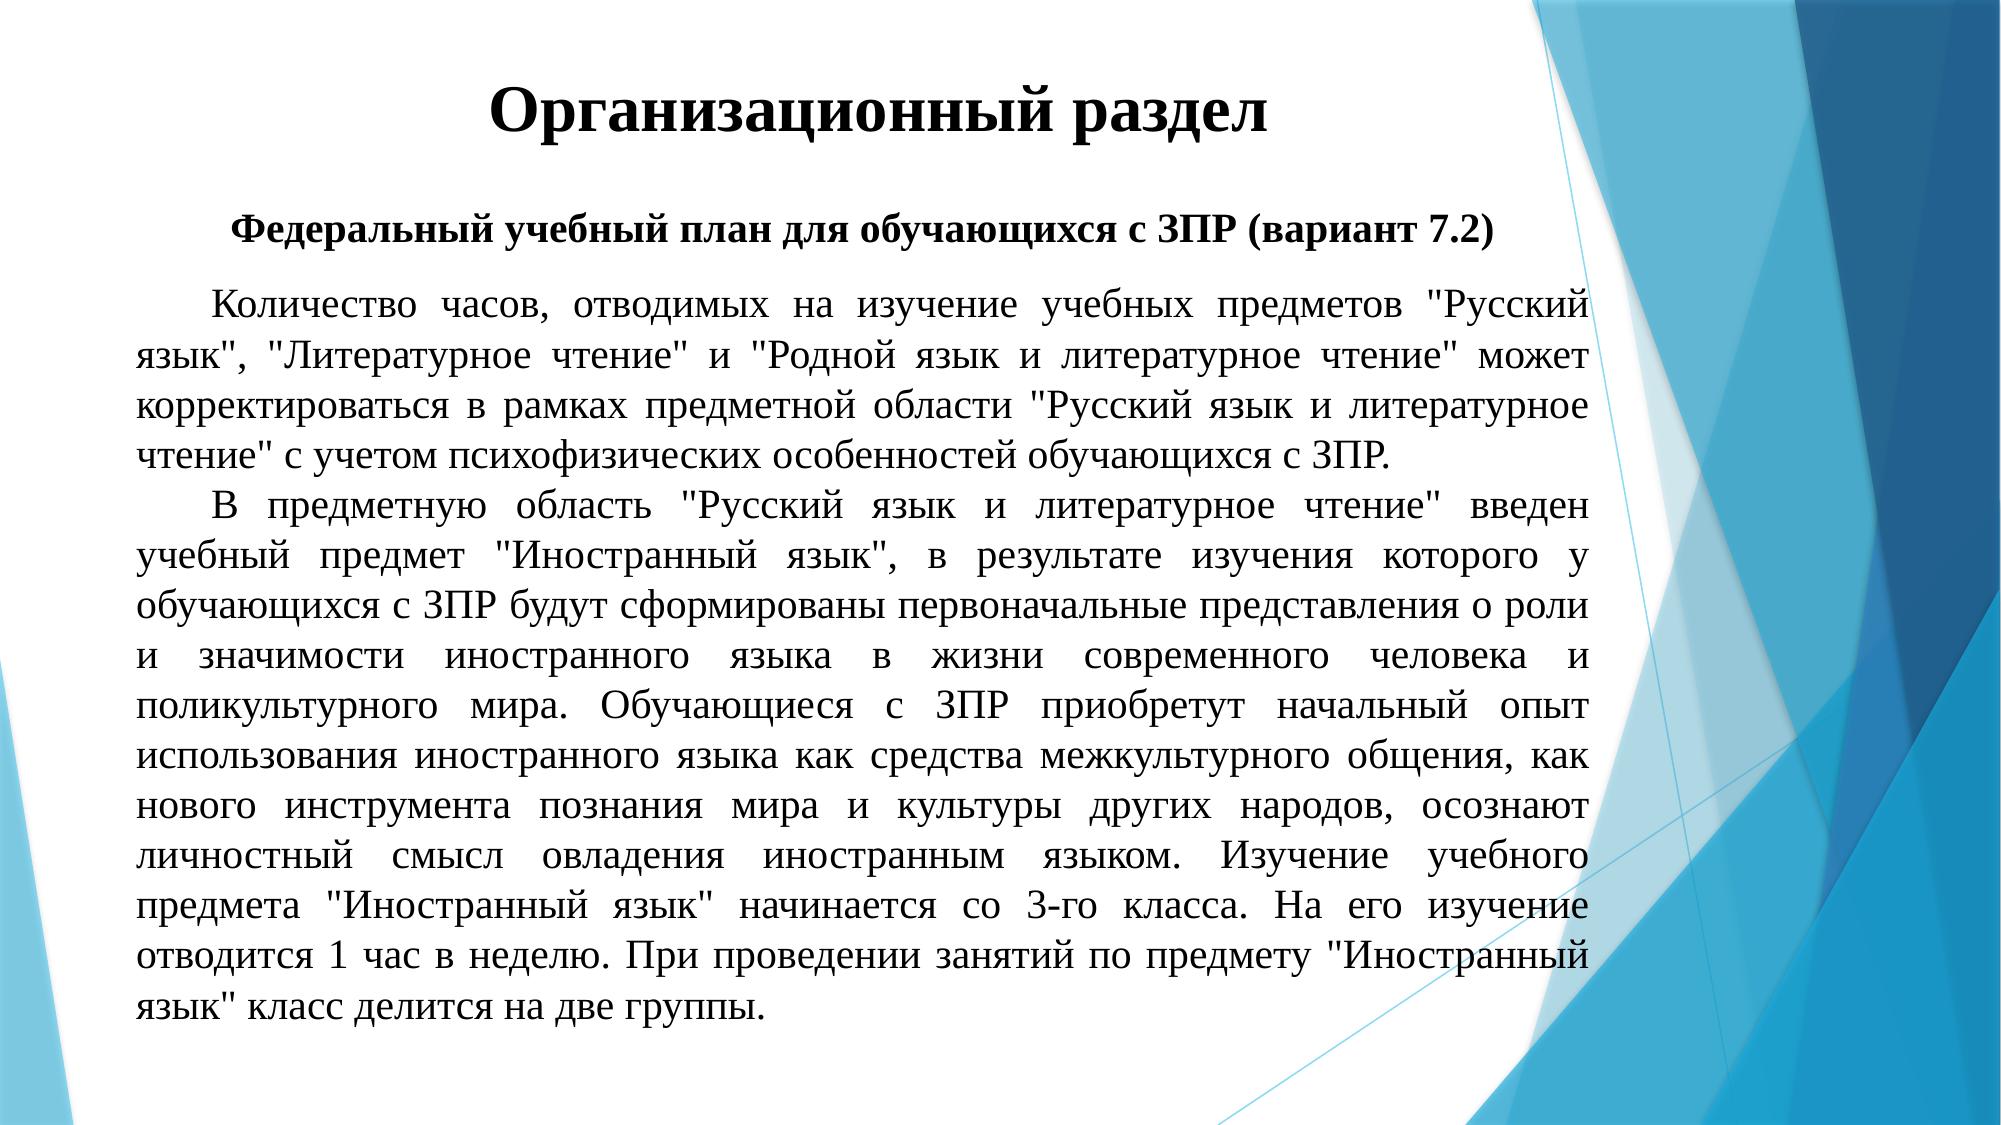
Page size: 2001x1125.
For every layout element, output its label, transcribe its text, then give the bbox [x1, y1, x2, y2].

list Федеральный учебный план для обучающихся с ЗПР (вариант 7.2) Количество часов, отводимых на изучение учебных предметов "Русский язык", "Литературное чтение" и "Родной язык и литературное чтение" может корректироваться в рамках предметной области "Русский язык и литературное чтение" с учетом психофизических особенностей обучающихся с ЗПР. В предметную область "Русский язык и литературное чтение" введен учебный предмет "Иностранный язык", в результате изучения которого у обучающихся с ЗПР будут сформированы первоначальные представления о роли и значимости иностранного языка в жизни современного человека и поликультурного мира. Обучающиеся с ЗПР приобретут начальный опыт использования иностранного языка как средства межкультурного общения, как нового инструмента познания мира и культуры других народов, осознают личностный смысл овладения иностранным языком. Изучение учебного предмета "Иностранный язык" начинается со 3-го класса. На его изучение отводится 1 час в неделю. При проведении занятий по предмету "Иностранный язык" класс делится на две группы. [120, 193, 1605, 1083]
title Организационный раздел [173, 57, 1585, 193]
